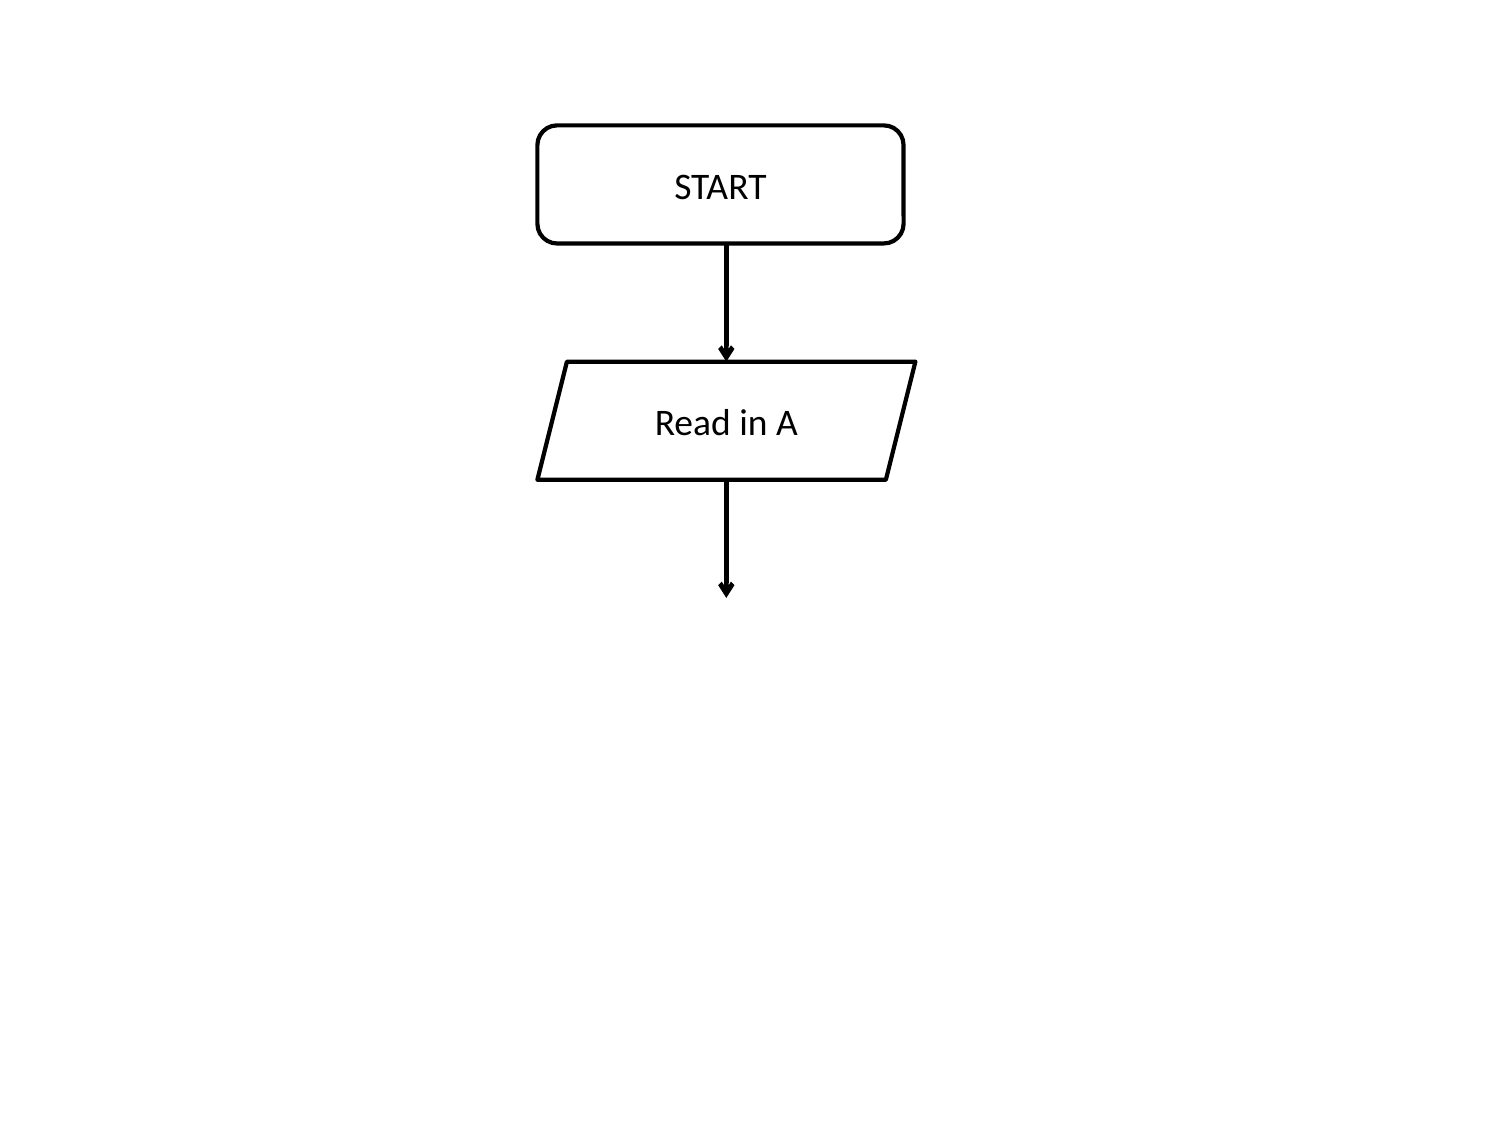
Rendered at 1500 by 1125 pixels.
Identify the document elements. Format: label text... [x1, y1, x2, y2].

text_box START [535, 123, 906, 246]
text_box Read in A [535, 359, 918, 482]
